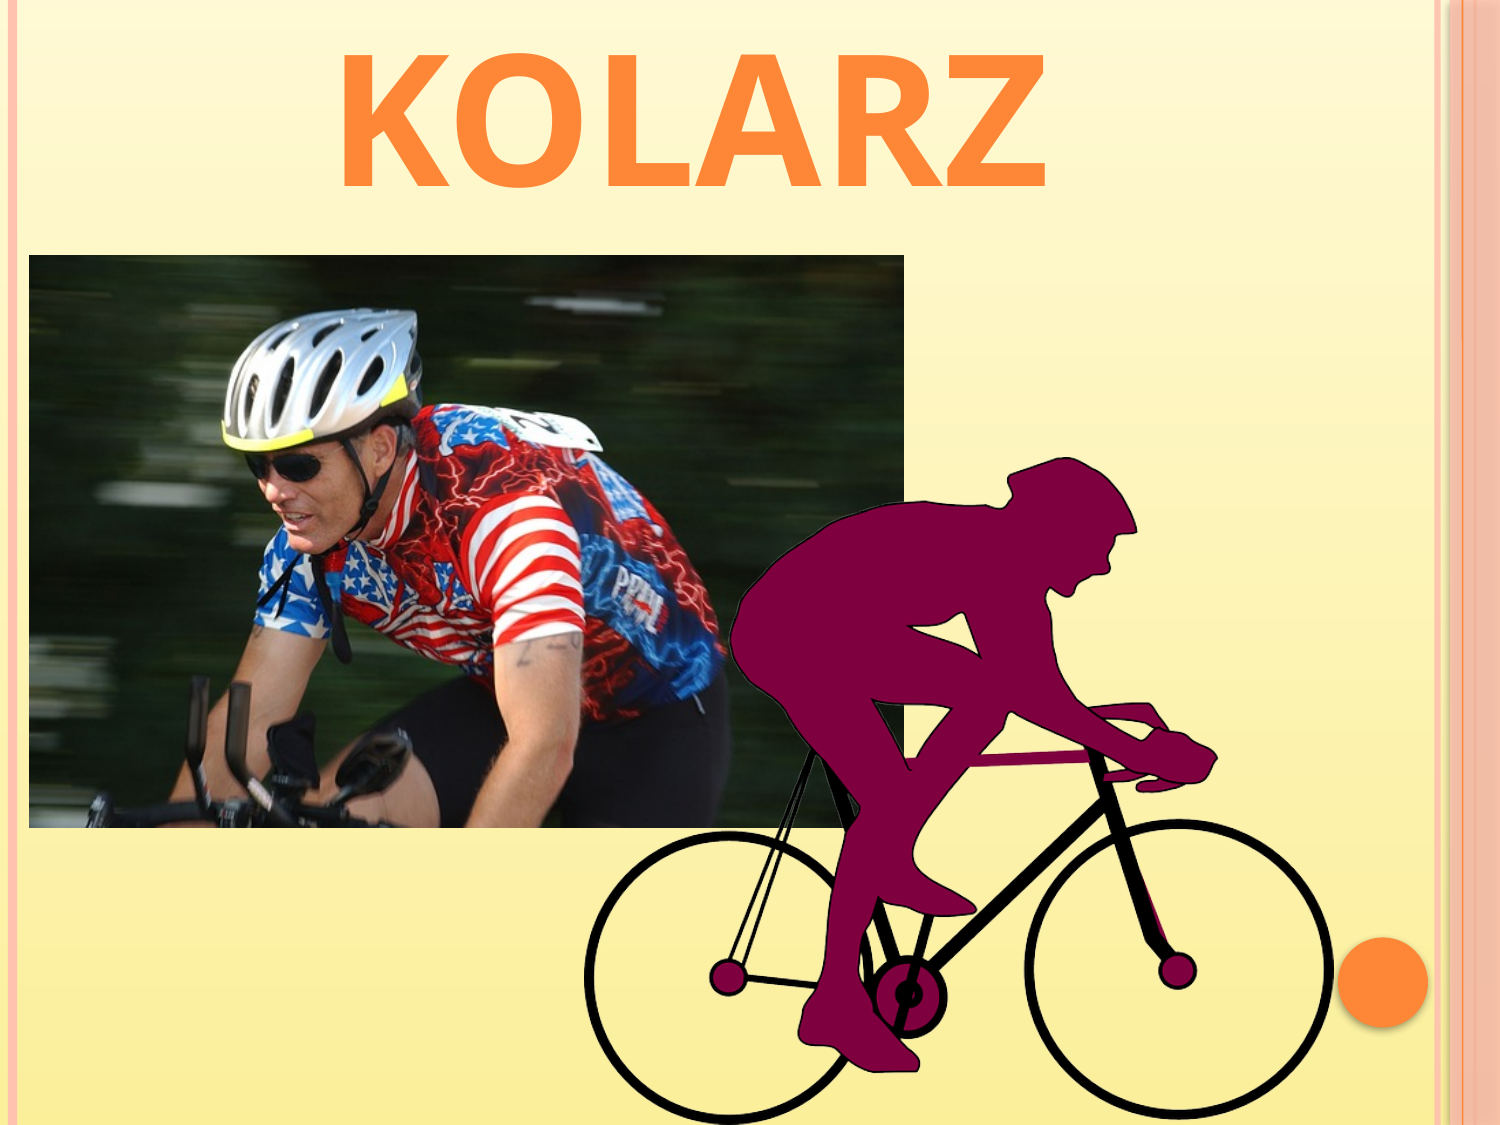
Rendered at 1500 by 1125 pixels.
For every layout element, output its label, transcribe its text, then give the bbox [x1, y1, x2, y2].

picture [28, 254, 905, 829]
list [584, 457, 1335, 1125]
title KOLARZ [76, 42, 1302, 231]
